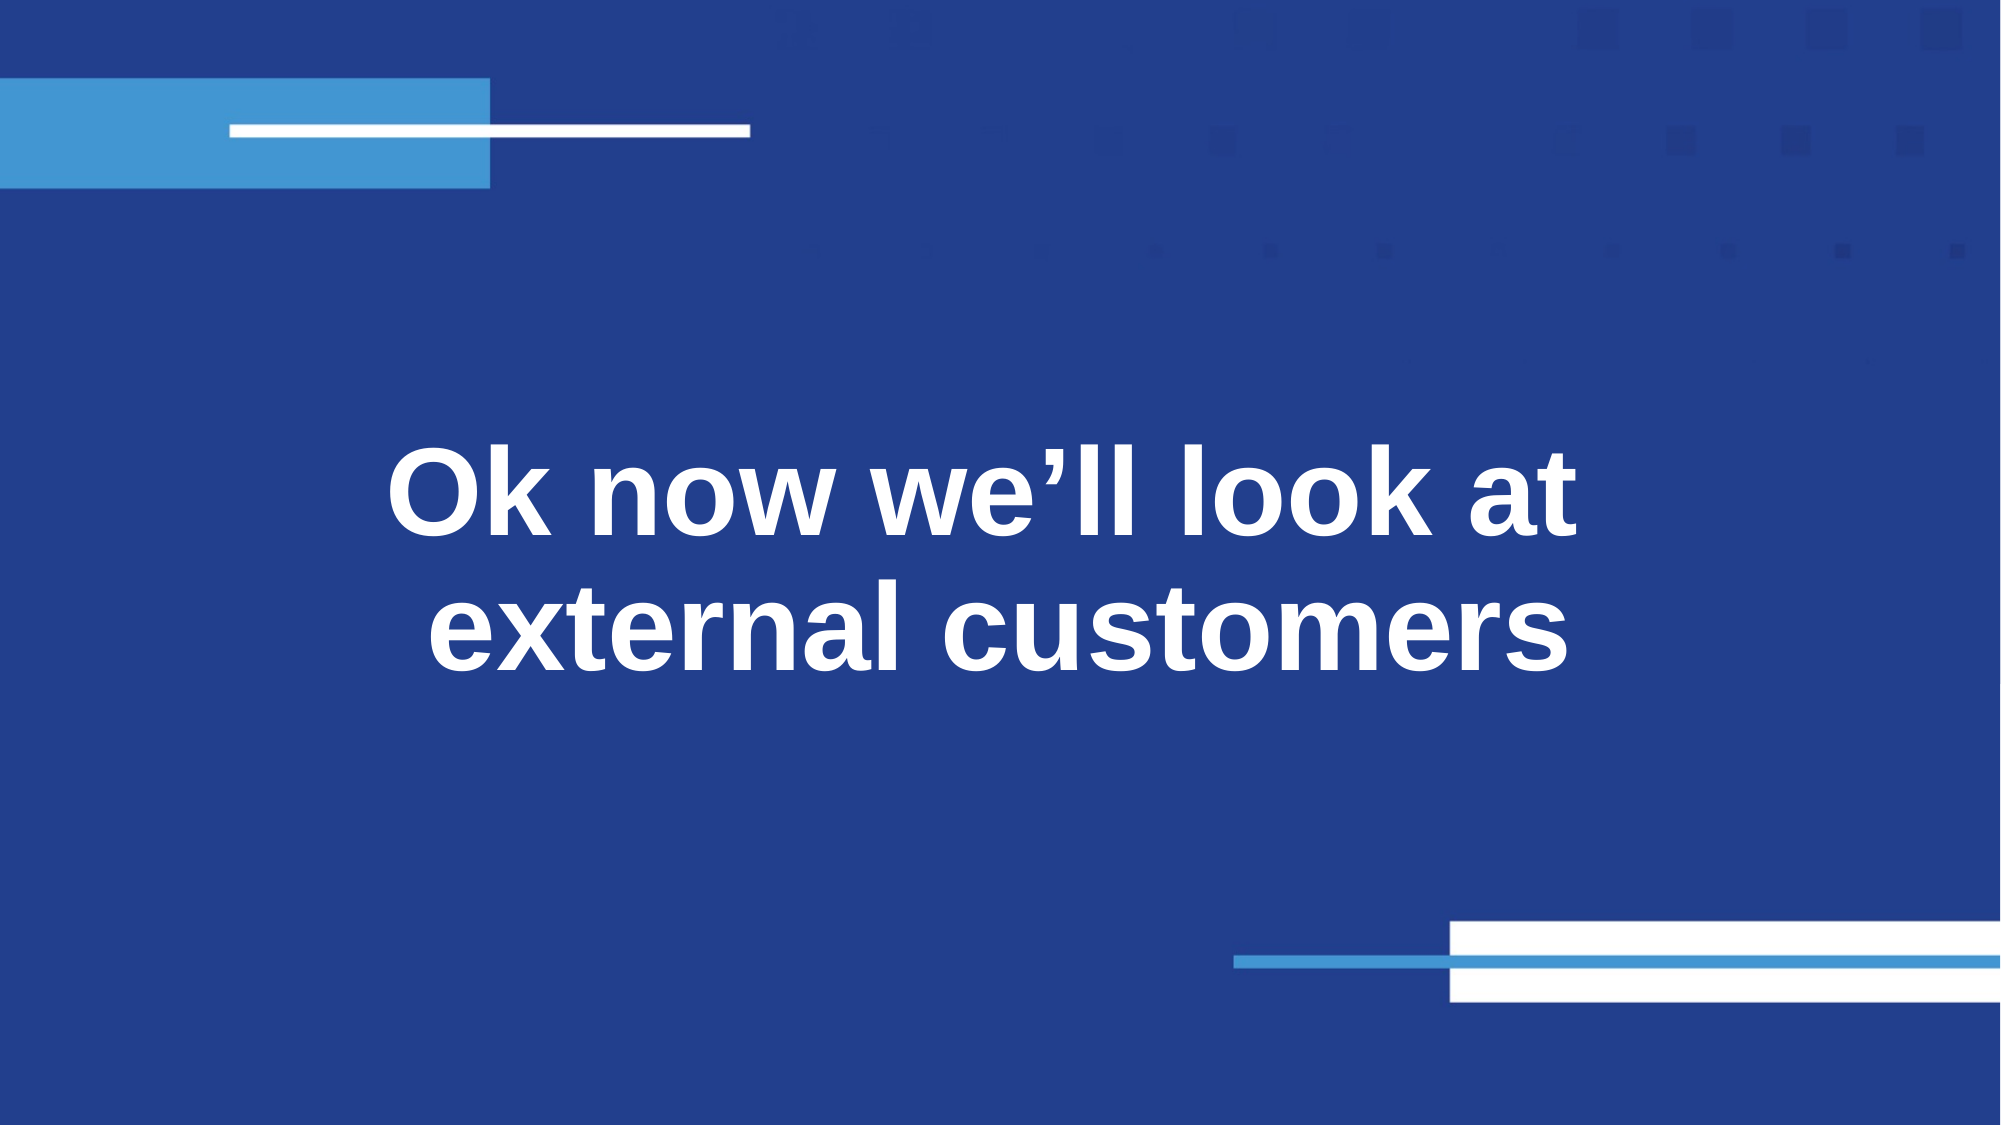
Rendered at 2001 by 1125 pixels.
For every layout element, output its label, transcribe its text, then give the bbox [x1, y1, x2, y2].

title Ok now we’ll look at external customers [249, 366, 1750, 759]
picture [0, 0, 2001, 1125]
